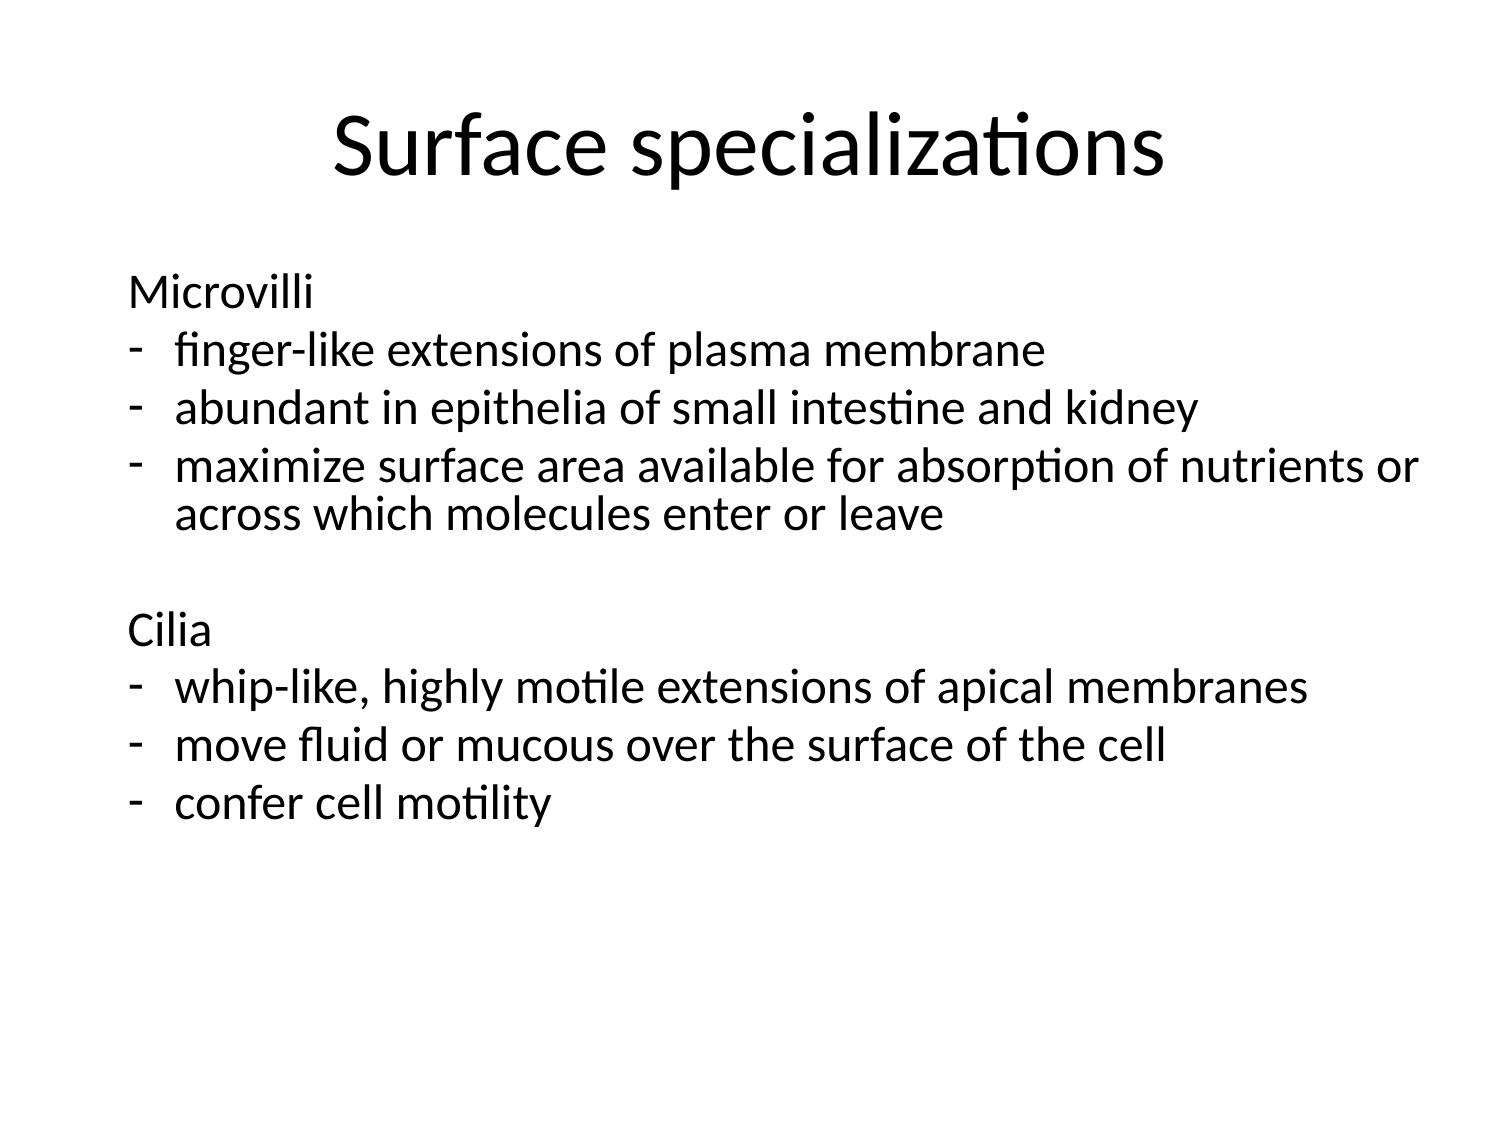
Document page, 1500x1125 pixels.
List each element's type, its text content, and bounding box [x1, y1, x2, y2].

title Surface specializations [75, 45, 1425, 233]
list Microvilli finger-like extensions of plasma membrane abundant in epithelia of small intestine and kidney maximize surface area available for absorption of nutrients or across which molecules enter or leave Cilia whip-like, highly motile extensions of apical membranes move fluid or mucous over the surface of the cell confer cell motility [37, 262, 1450, 1005]
